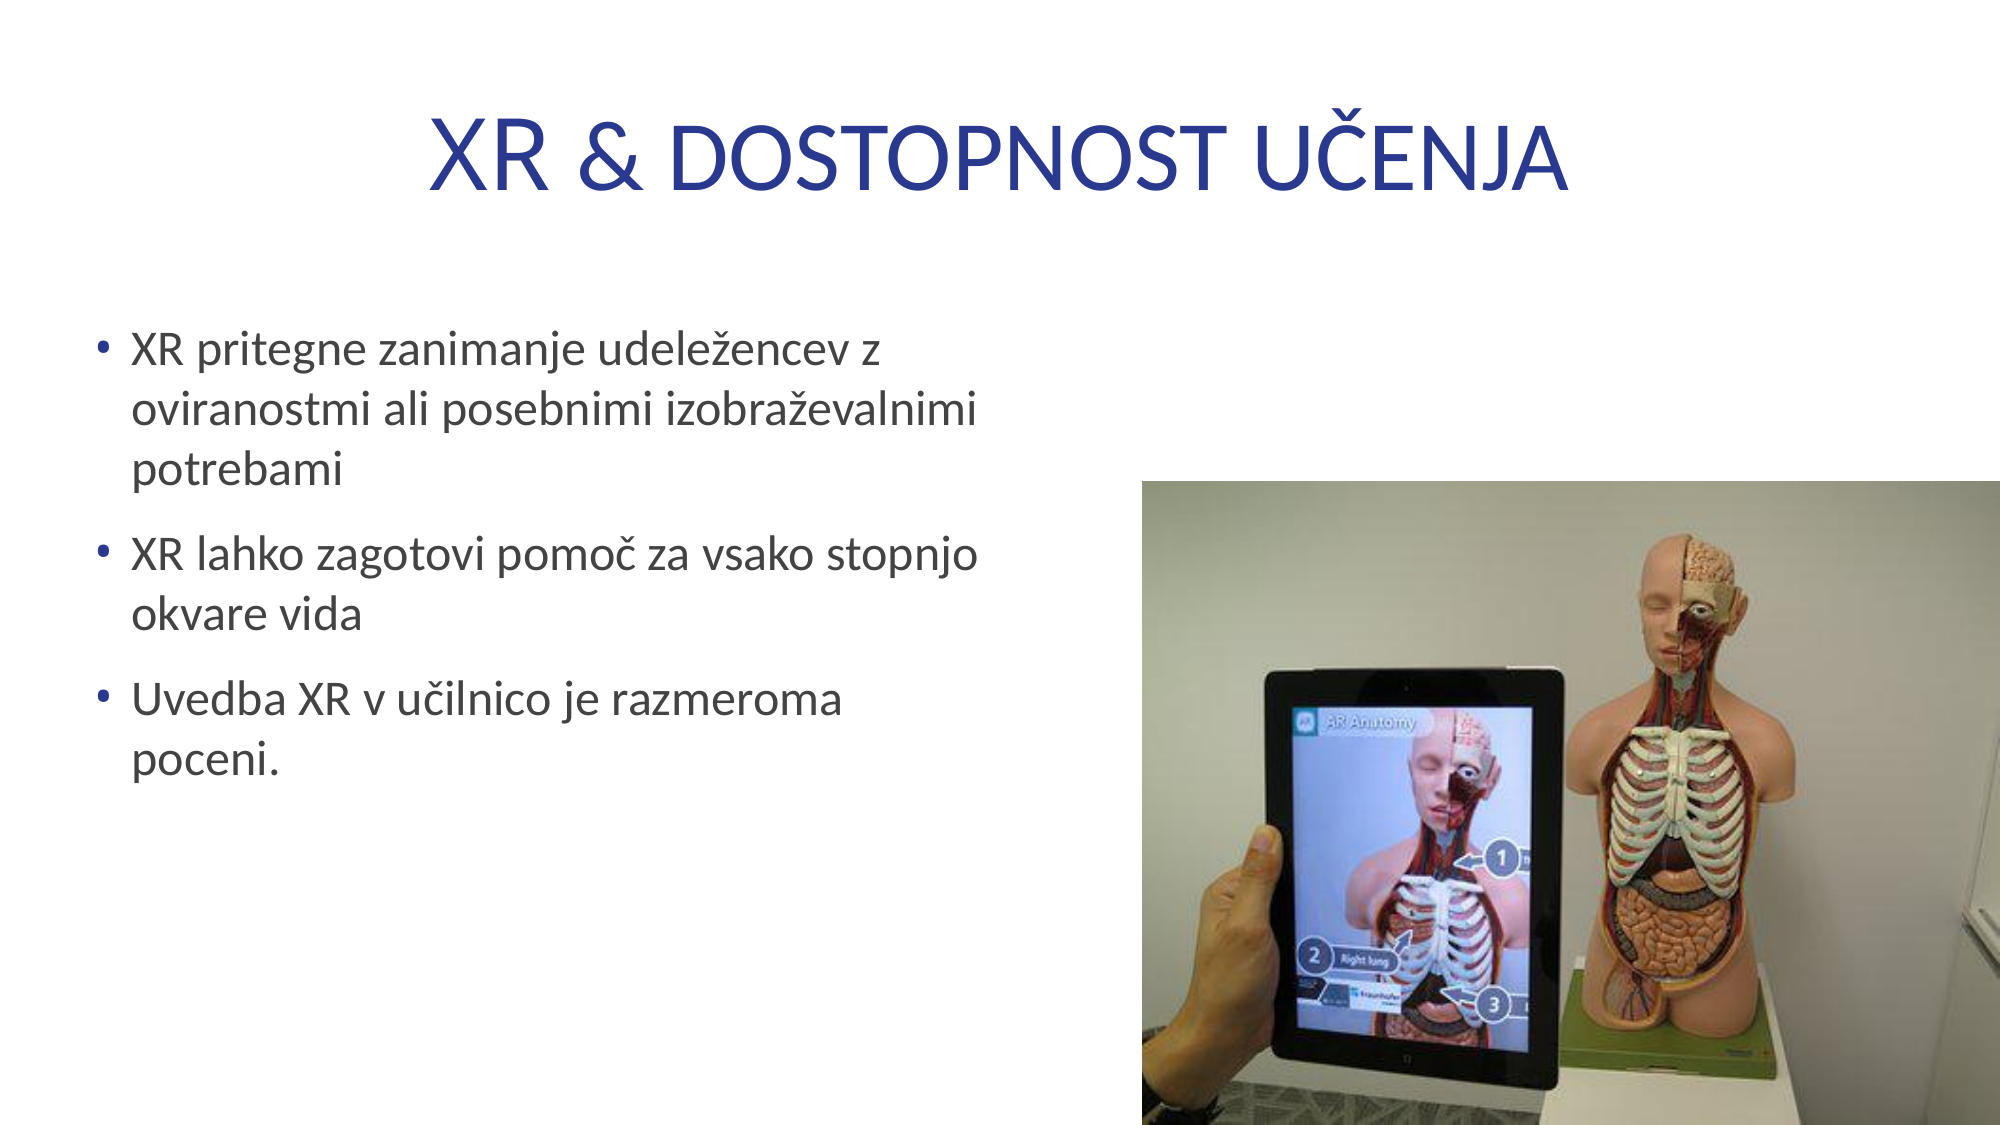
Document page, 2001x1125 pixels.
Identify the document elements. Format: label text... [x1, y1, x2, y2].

title XR & DOSTOPNOST UČENJA [137, 49, 1863, 267]
picture [1142, 481, 2000, 1125]
list XR pritegne zanimanje udeležencev z oviranostmi ali posebnimi izobraževalnimi potrebami XR lahko zagotovi pomoč za vsako stopnjo okvare vida Uvedba XR v učilnico je razmeroma poceni. [79, 307, 1017, 1022]
